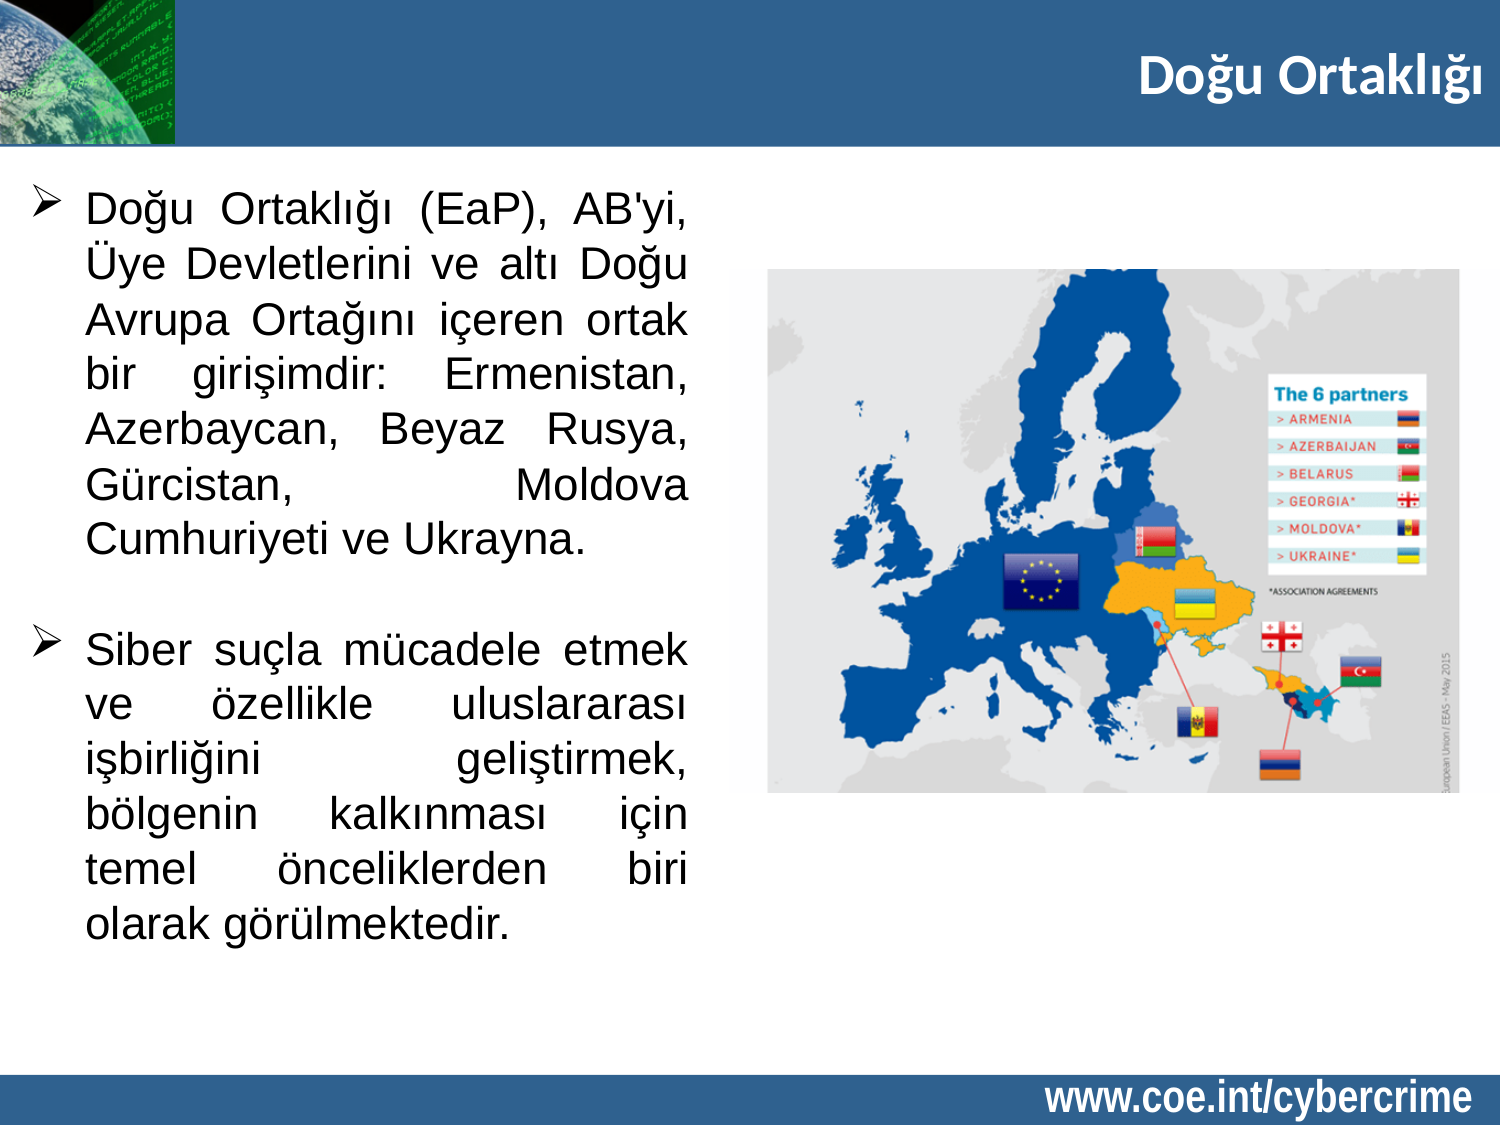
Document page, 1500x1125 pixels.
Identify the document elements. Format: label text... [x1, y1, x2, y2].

text_box [0, 1073, 1030, 1125]
text_box www.coe.int/cybercrime [1030, 1059, 1500, 1125]
picture [728, 269, 1500, 793]
text_box Doğu Ortaklığı (EaP), AB'yi, Üye Devletlerini ve altı Doğu Avrupa Ortağını içeren ortak bir girişimdir: Ermenistan, Azerbaycan, Beyaz Rusya, Gürcistan, Moldova Cumhuriyeti ve Ukrayna. Siber suçla mücadele etmek ve özellikle uluslararası işbirliğini geliştirmek, bölgenin kalkınması için temel önceliklerden biri olarak görülmektedir. [14, 171, 705, 957]
picture [0, 0, 175, 144]
text_box Doğu Ortaklığı [177, 0, 1500, 149]
